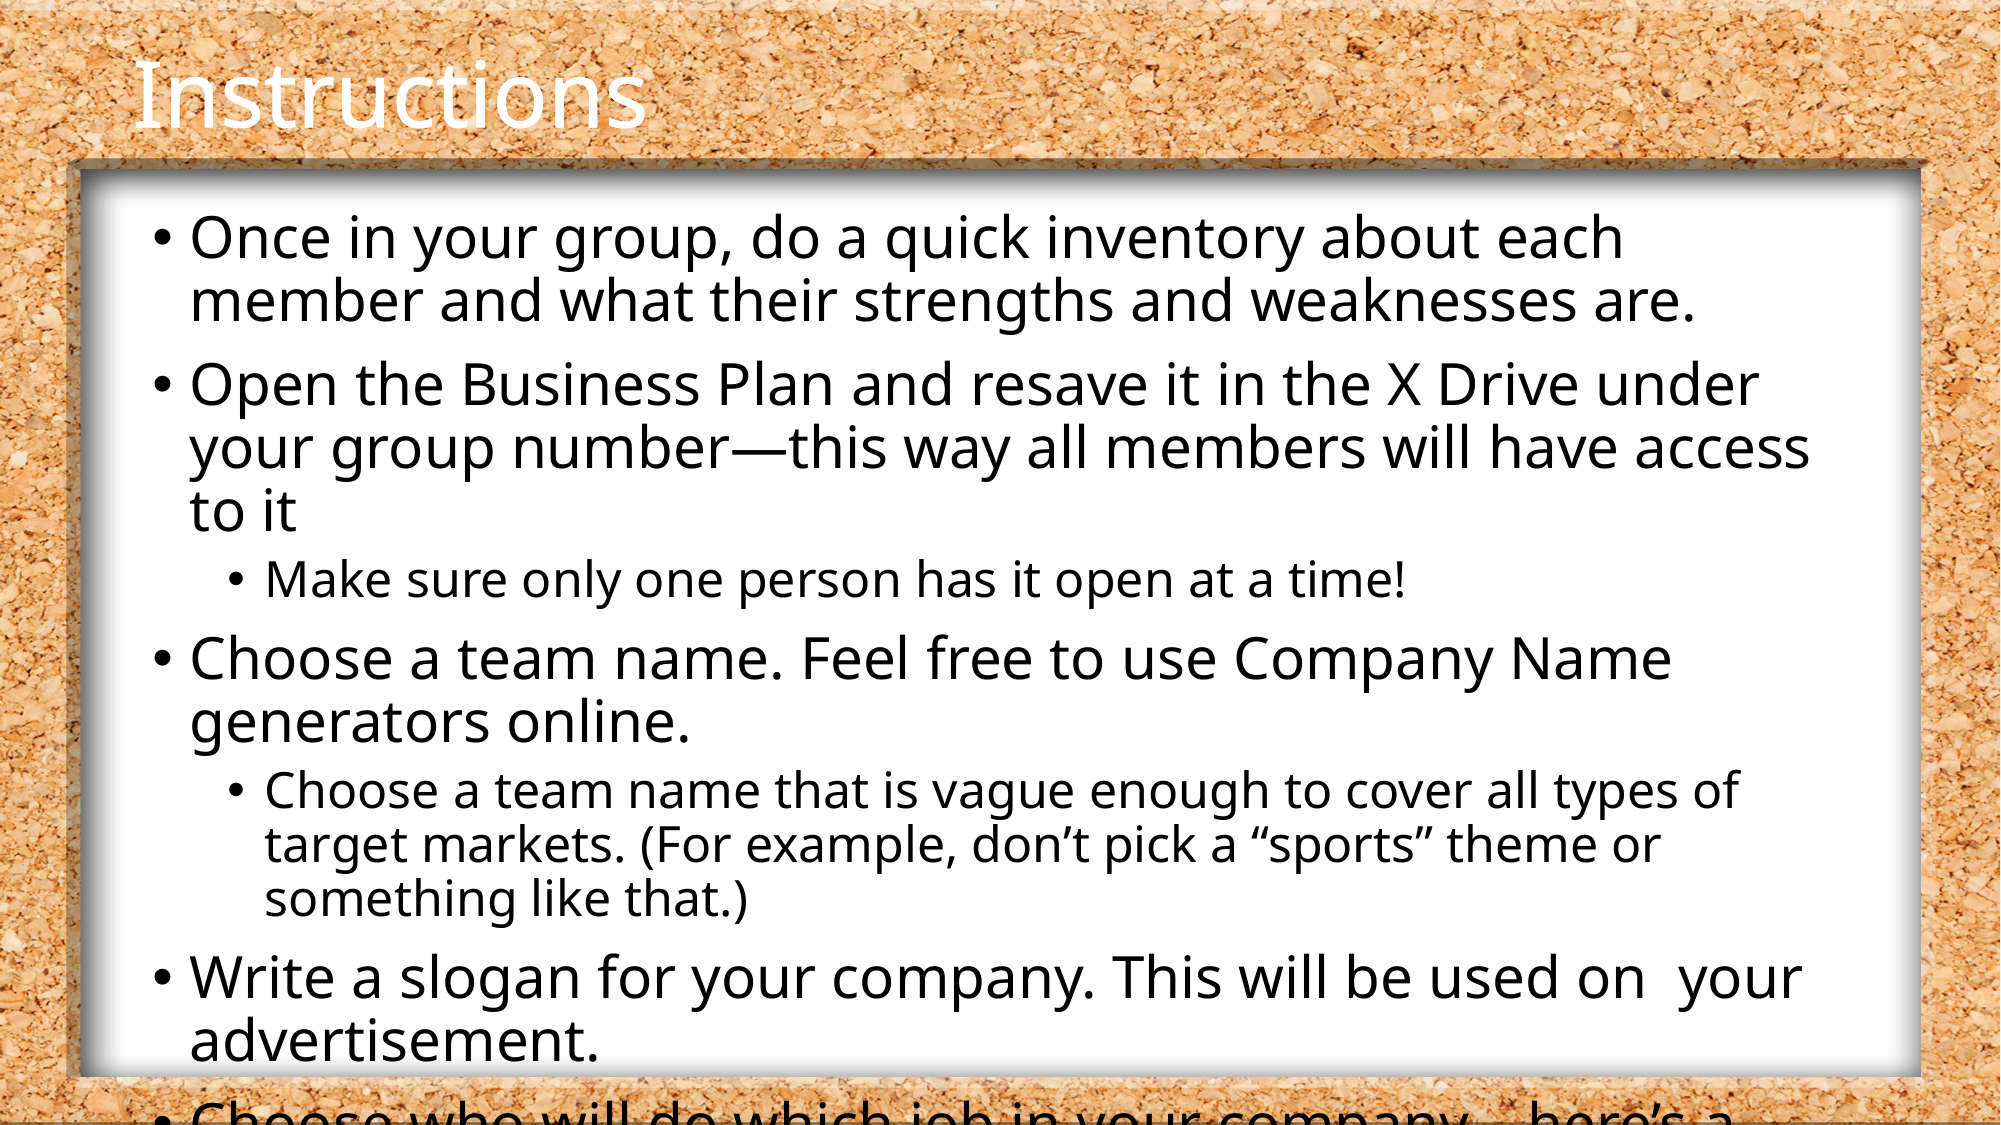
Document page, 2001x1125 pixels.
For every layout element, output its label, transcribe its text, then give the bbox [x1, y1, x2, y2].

list Once in your group, do a quick inventory about each member and what their strengths and weaknesses are. Open the Business Plan and resave it in the X Drive under your group number—this way all members will have access to it Make sure only one person has it open at a time! Choose a team name. Feel free to use Company Name generators online. Choose a team name that is vague enough to cover all types of target markets. (For example, don’t pick a “sports” theme or something like that.) Write a slogan for your company. This will be used on your advertisement. Choose who will do which job in your company—here’s a quick overview: [137, 200, 1863, 1014]
title Instructions [117, 0, 1843, 207]
picture [0, 0, 2001, 1125]
